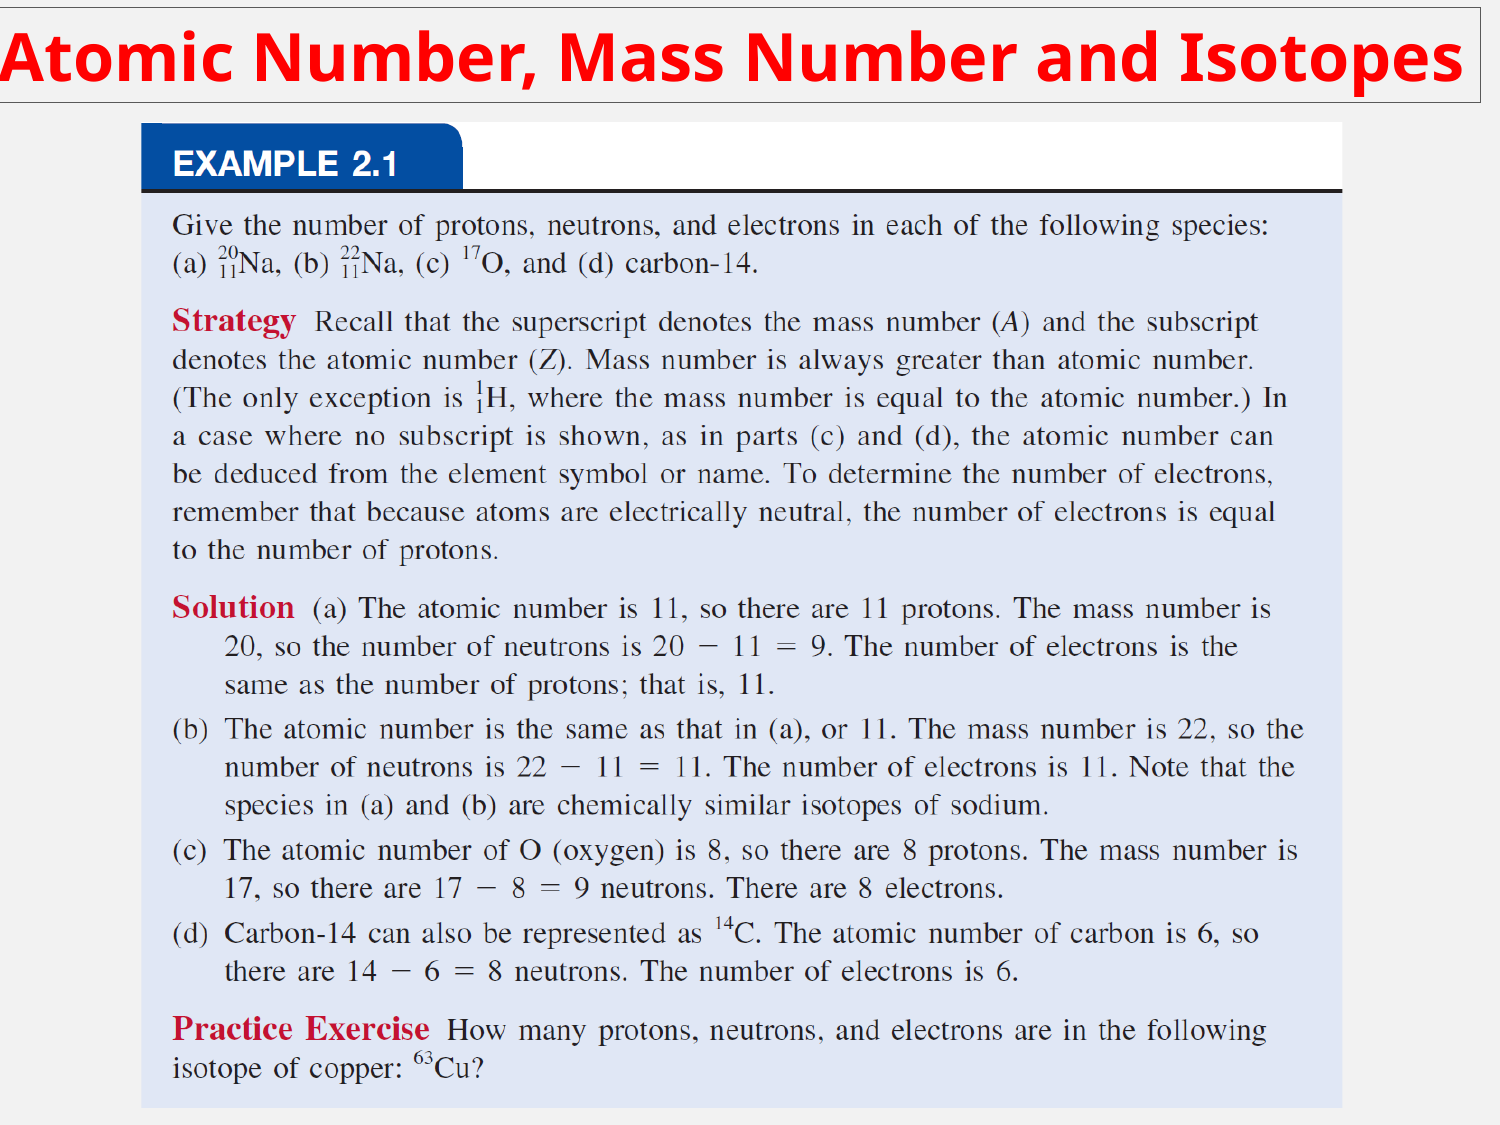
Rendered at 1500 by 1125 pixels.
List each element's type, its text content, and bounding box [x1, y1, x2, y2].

text_box Atomic Number, Mass Number and Isotopes [0, 7, 1481, 103]
picture [141, 122, 1343, 1109]
